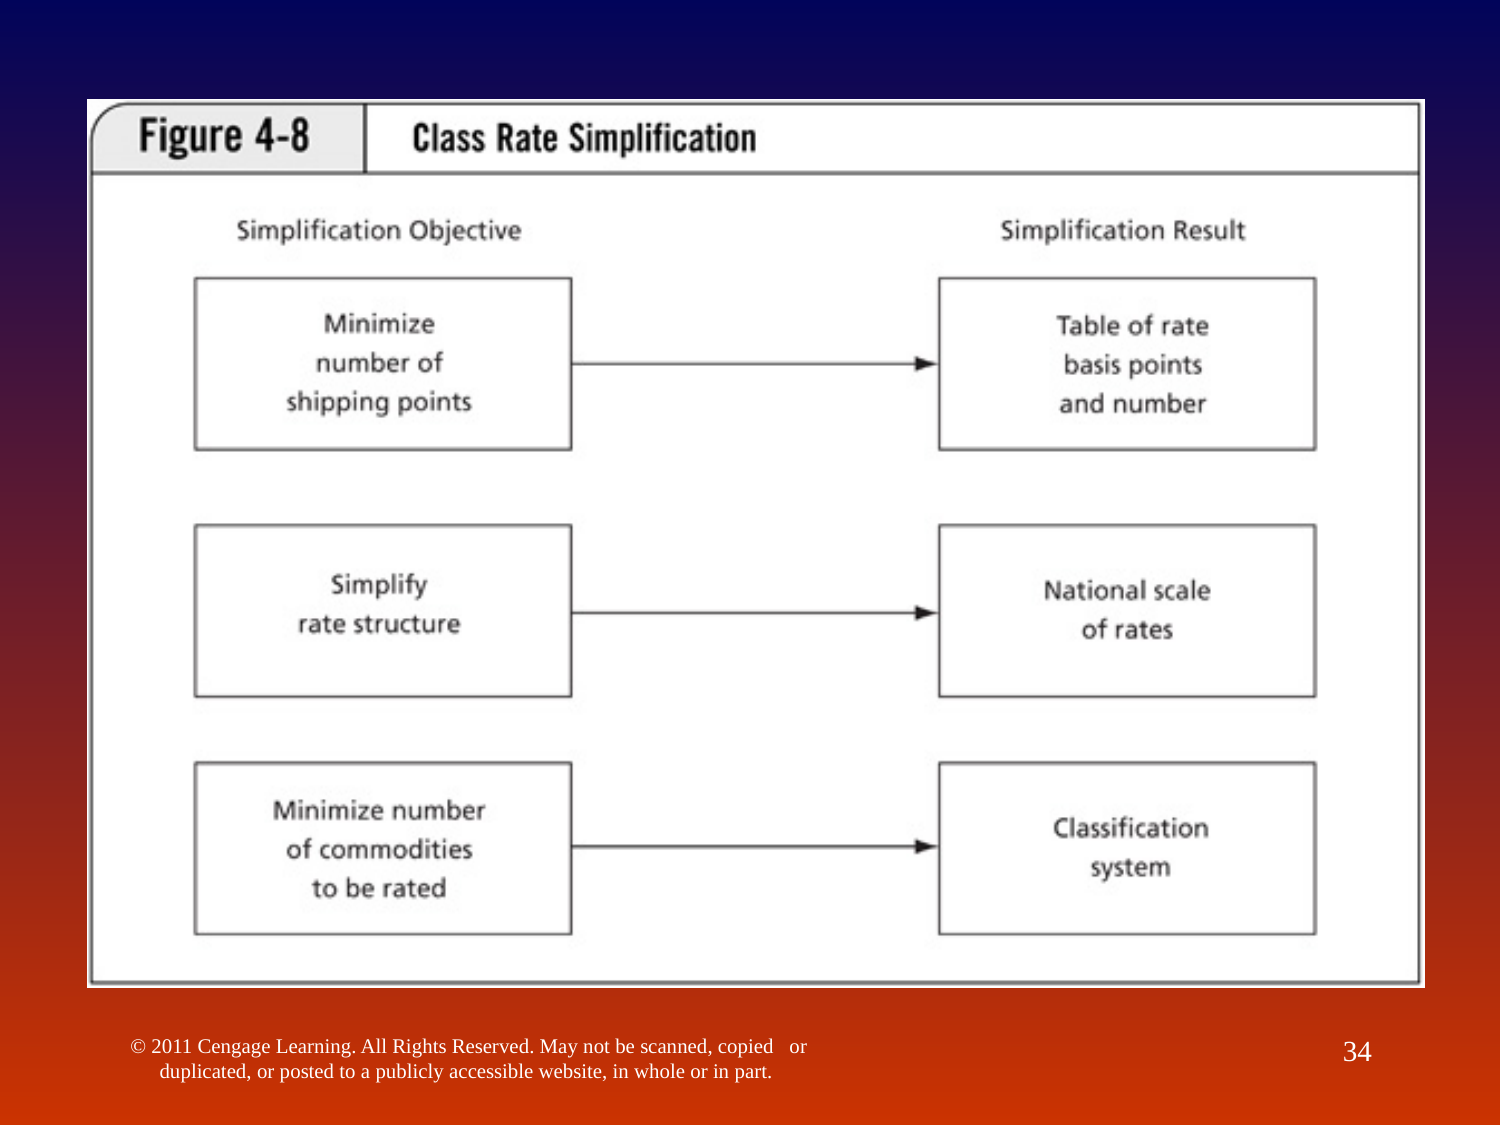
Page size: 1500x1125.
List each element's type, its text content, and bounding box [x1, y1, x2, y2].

picture [87, 99, 1426, 988]
footer © 2011 Cengage Learning. All Rights Reserved. May not be scanned, copied or duplicated, or posted to a publicly accessible website, in whole or in part. [112, 1024, 826, 1101]
slide_number 34 [1074, 1024, 1388, 1101]
